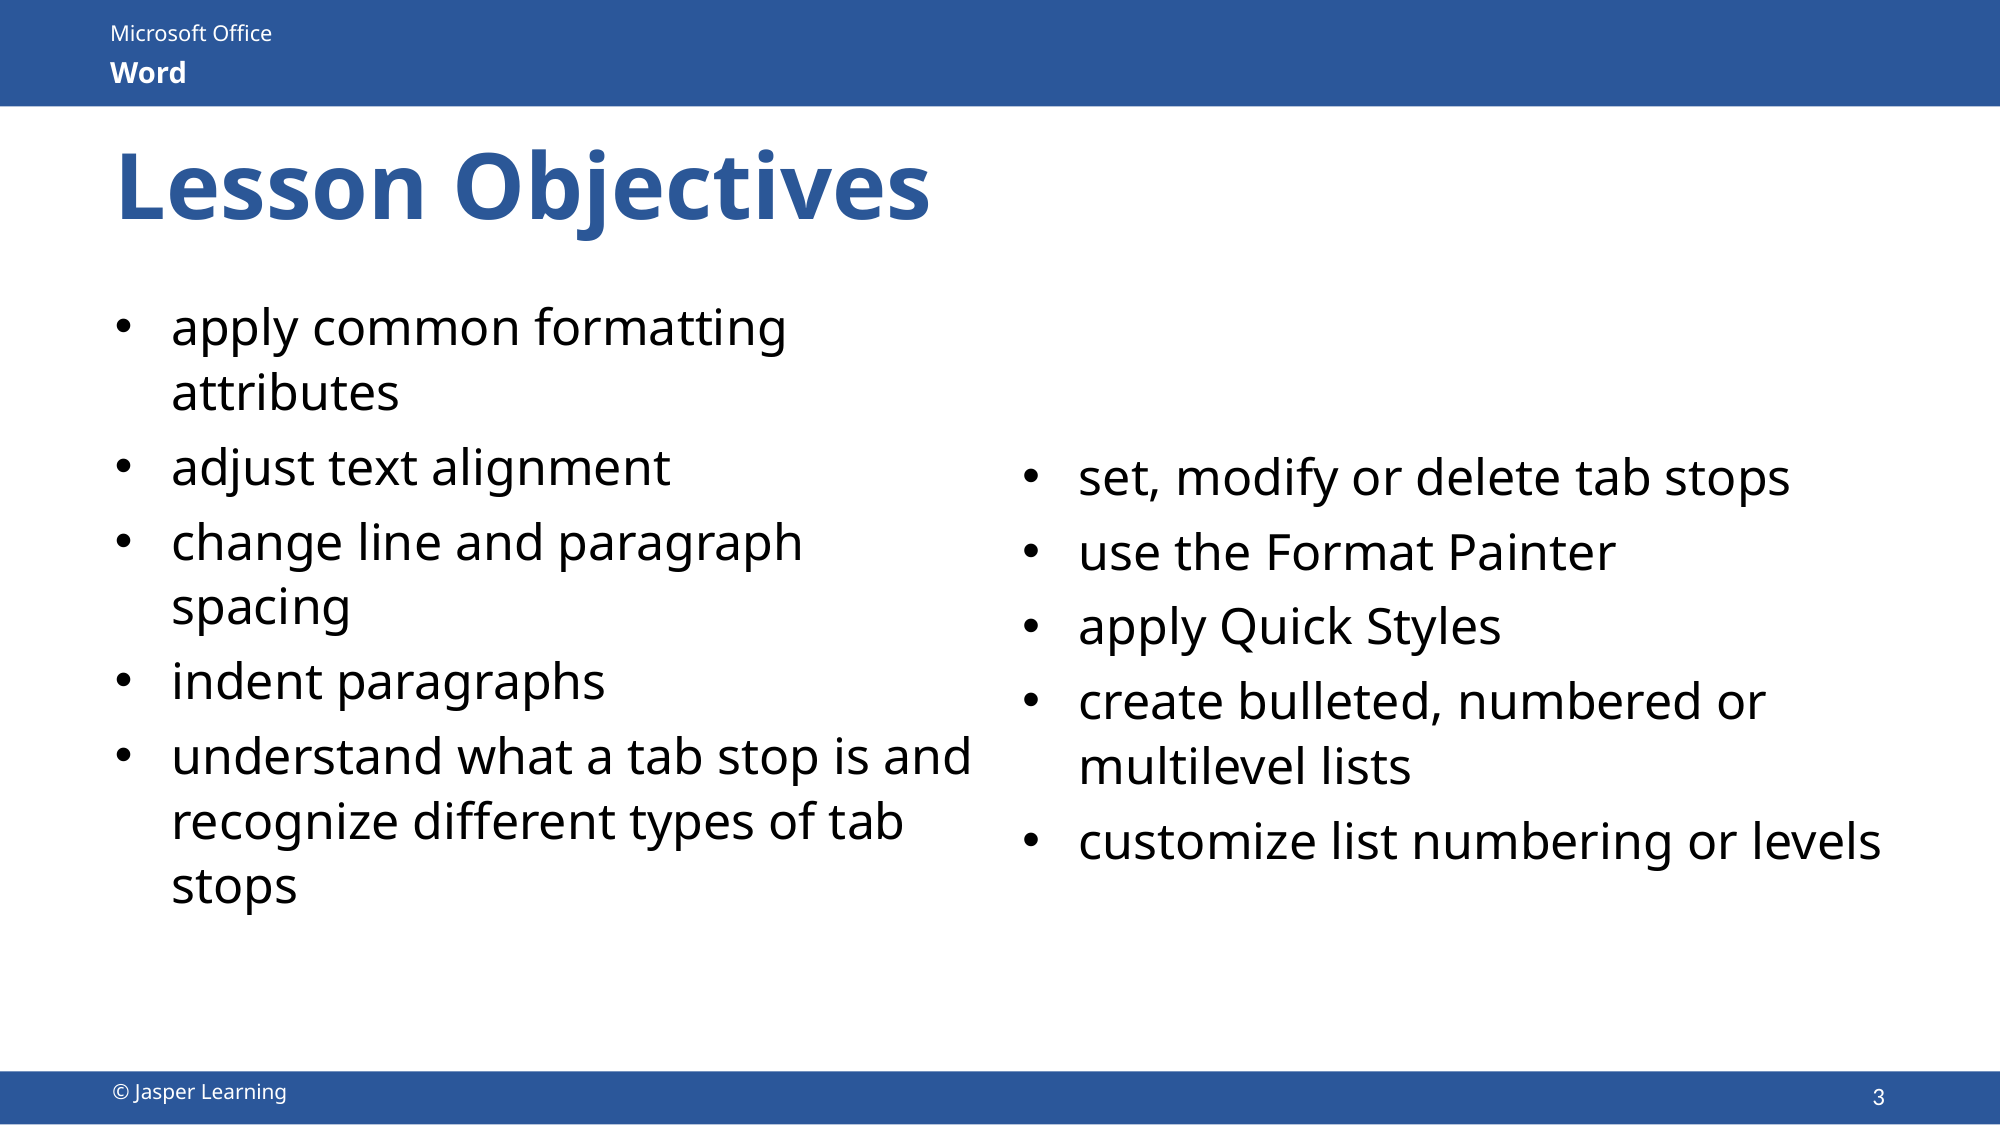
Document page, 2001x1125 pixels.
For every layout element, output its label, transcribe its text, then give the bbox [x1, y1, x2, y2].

footer © Jasper Learning [97, 1072, 773, 1114]
title Lesson Objectives [99, 118, 1866, 248]
slide_number 3 [1433, 1065, 1900, 1125]
list apply common formatting attributes adjust text alignment change line and paragraph spacing indent paragraphs understand what a tab stop is and recognize different types of tab stops set, modify or delete tab stops use the Format Painter apply Quick Styles create bulleted, numbered or multilevel lists customize list numbering or levels [99, 283, 1900, 1026]
